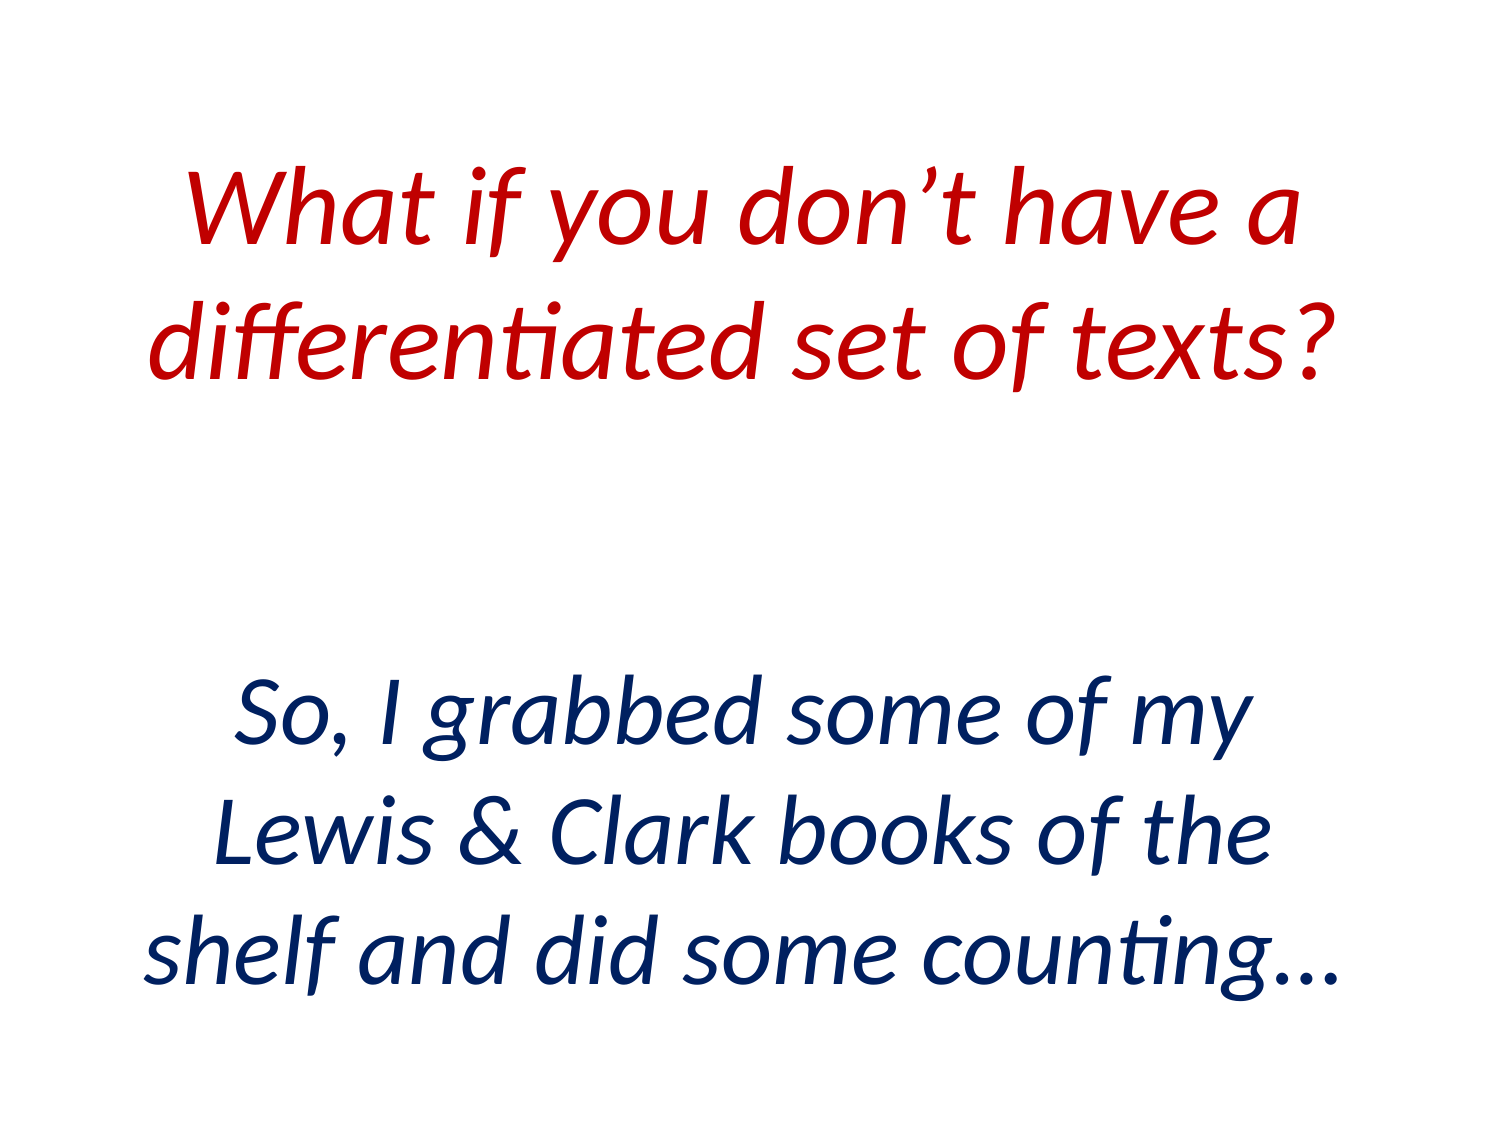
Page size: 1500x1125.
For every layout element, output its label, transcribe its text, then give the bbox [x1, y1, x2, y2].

text_box So, I grabbed some of my Lewis & Clark books of the shelf and did some counting… [125, 637, 1363, 1013]
text_box What if you don’t have a differentiated set of texts? [87, 124, 1400, 410]
